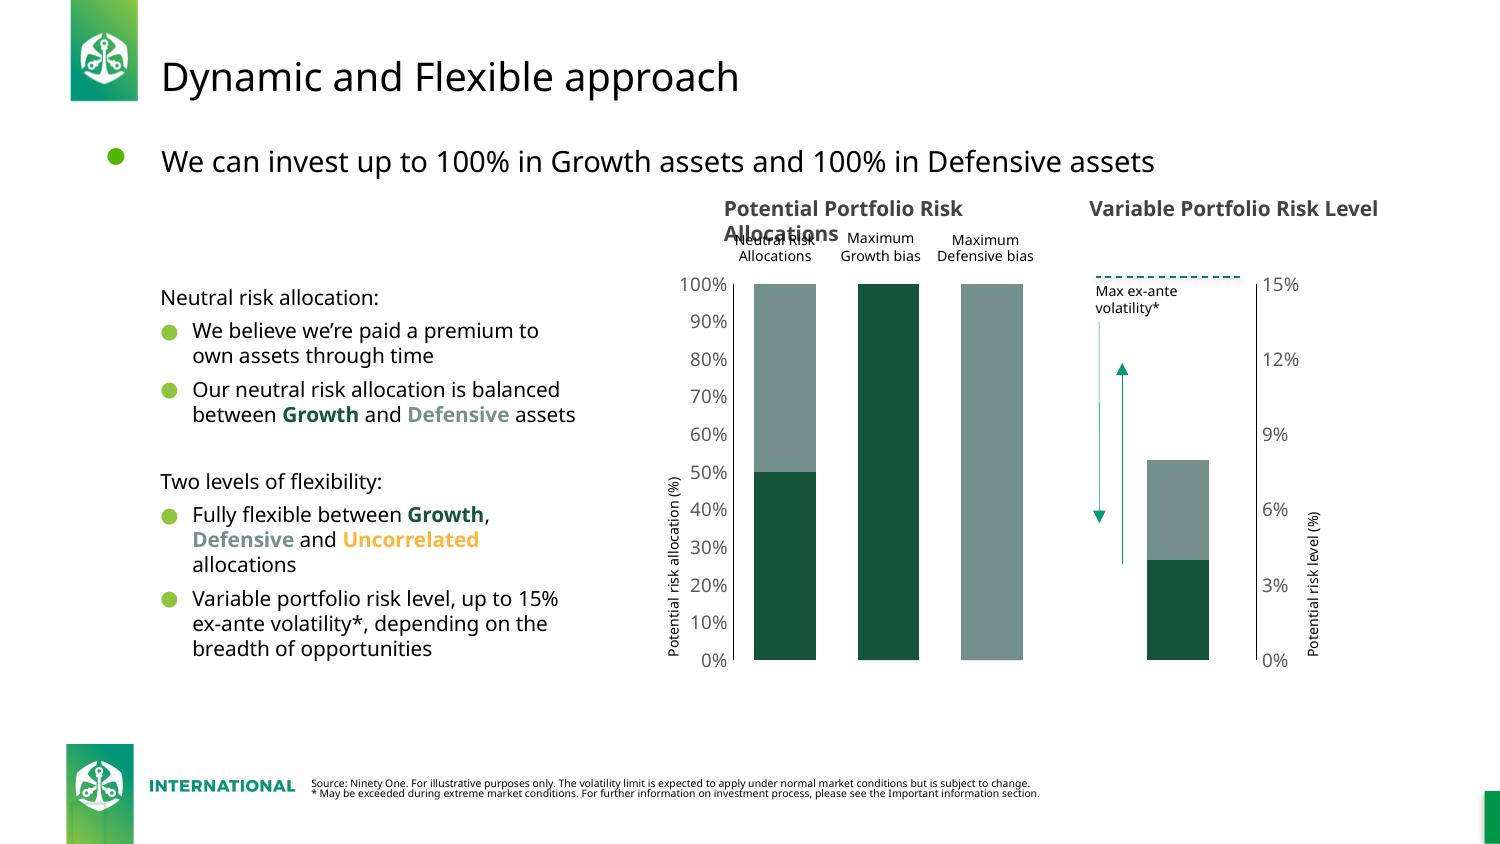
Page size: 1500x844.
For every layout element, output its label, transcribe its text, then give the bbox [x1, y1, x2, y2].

text_box Maximum Defensive bias [926, 230, 1046, 260]
picture [0, 0, 146, 107]
text_box Maximum Growth bias [836, 229, 926, 260]
list We can invest up to 100% in Growth assets and 100% in Defensive assets [90, 135, 1428, 754]
text_box Potential Portfolio Risk Allocations [724, 195, 1066, 225]
chart [1095, 262, 1305, 683]
text_box Neutral risk allocation: We believe we’re paid a premium to own assets through time Our neutral risk allocation is balanced between Growth and Defensive assets Two levels of flexibility: Fully flexible between Growth, Defensive and Uncorrelated allocations Variable portfolio risk level, up to 15% ex-ante volatility*, depending on the breadth of opportunities [160, 284, 581, 661]
text_box Variable Portfolio Risk Level [1089, 196, 1385, 215]
text_box Neutral Risk Allocations [714, 230, 836, 260]
text_box Potential risk level (%) [1309, 511, 1322, 658]
text_box Source: Ninety One. For illustrative purposes only. The volatility limit is expected to apply under normal market conditions but is subject to change. * May be exceeded during extreme market conditions. For further information on investment process, please see the Important information section. [311, 776, 1457, 800]
chart [671, 262, 1052, 683]
title Dynamic and Flexible approach [145, 43, 1425, 107]
picture [1, 740, 365, 844]
